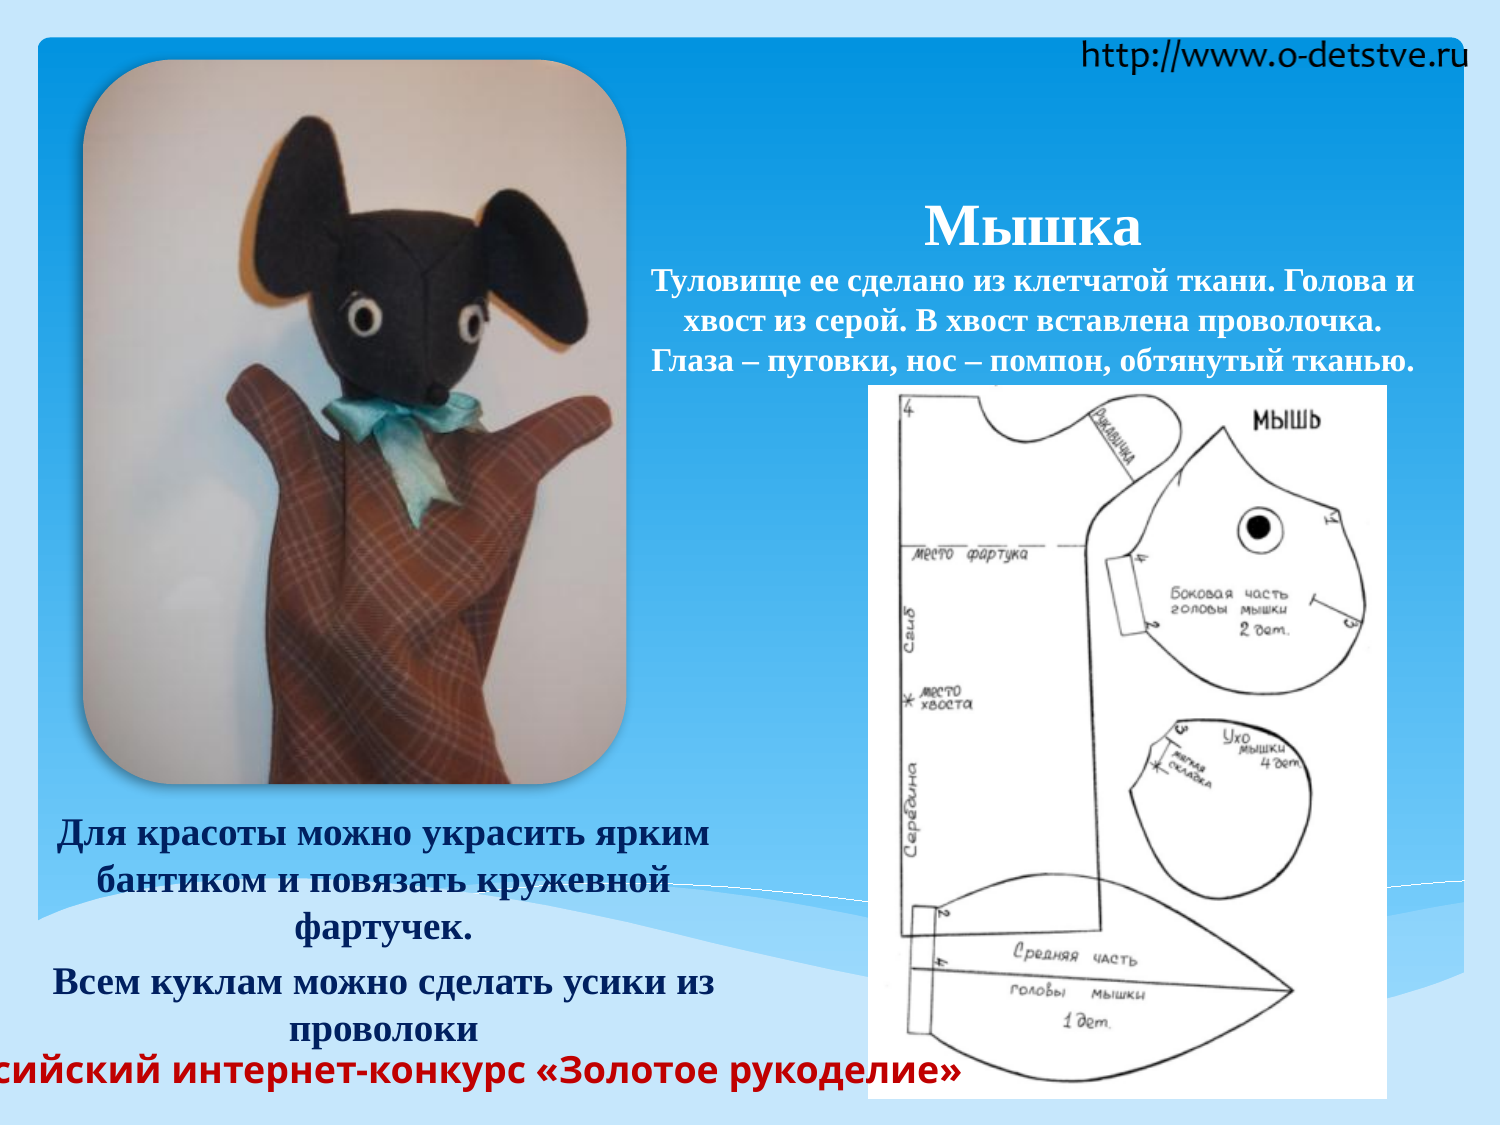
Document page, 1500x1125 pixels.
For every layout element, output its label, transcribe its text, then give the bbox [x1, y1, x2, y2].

text_box II Всероссийский интернет-конкурс «Золотое рукоделие» [0, 1038, 862, 1099]
picture [82, 60, 628, 785]
title Мышка Туловище ее сделано из клетчатой ткани. Голова и хвост из серой. В хвост вставлена проволочка. Глаза – пуговки, нос – помпон, обтянутый тканью. [632, 137, 1436, 386]
picture [1056, 18, 1493, 101]
subtitle Для красоты можно украсить ярким бантиком и повязать кружевной фартучек. Всем куклам можно сделать усики из проволоки [29, 798, 739, 1038]
picture [867, 385, 1388, 1100]
